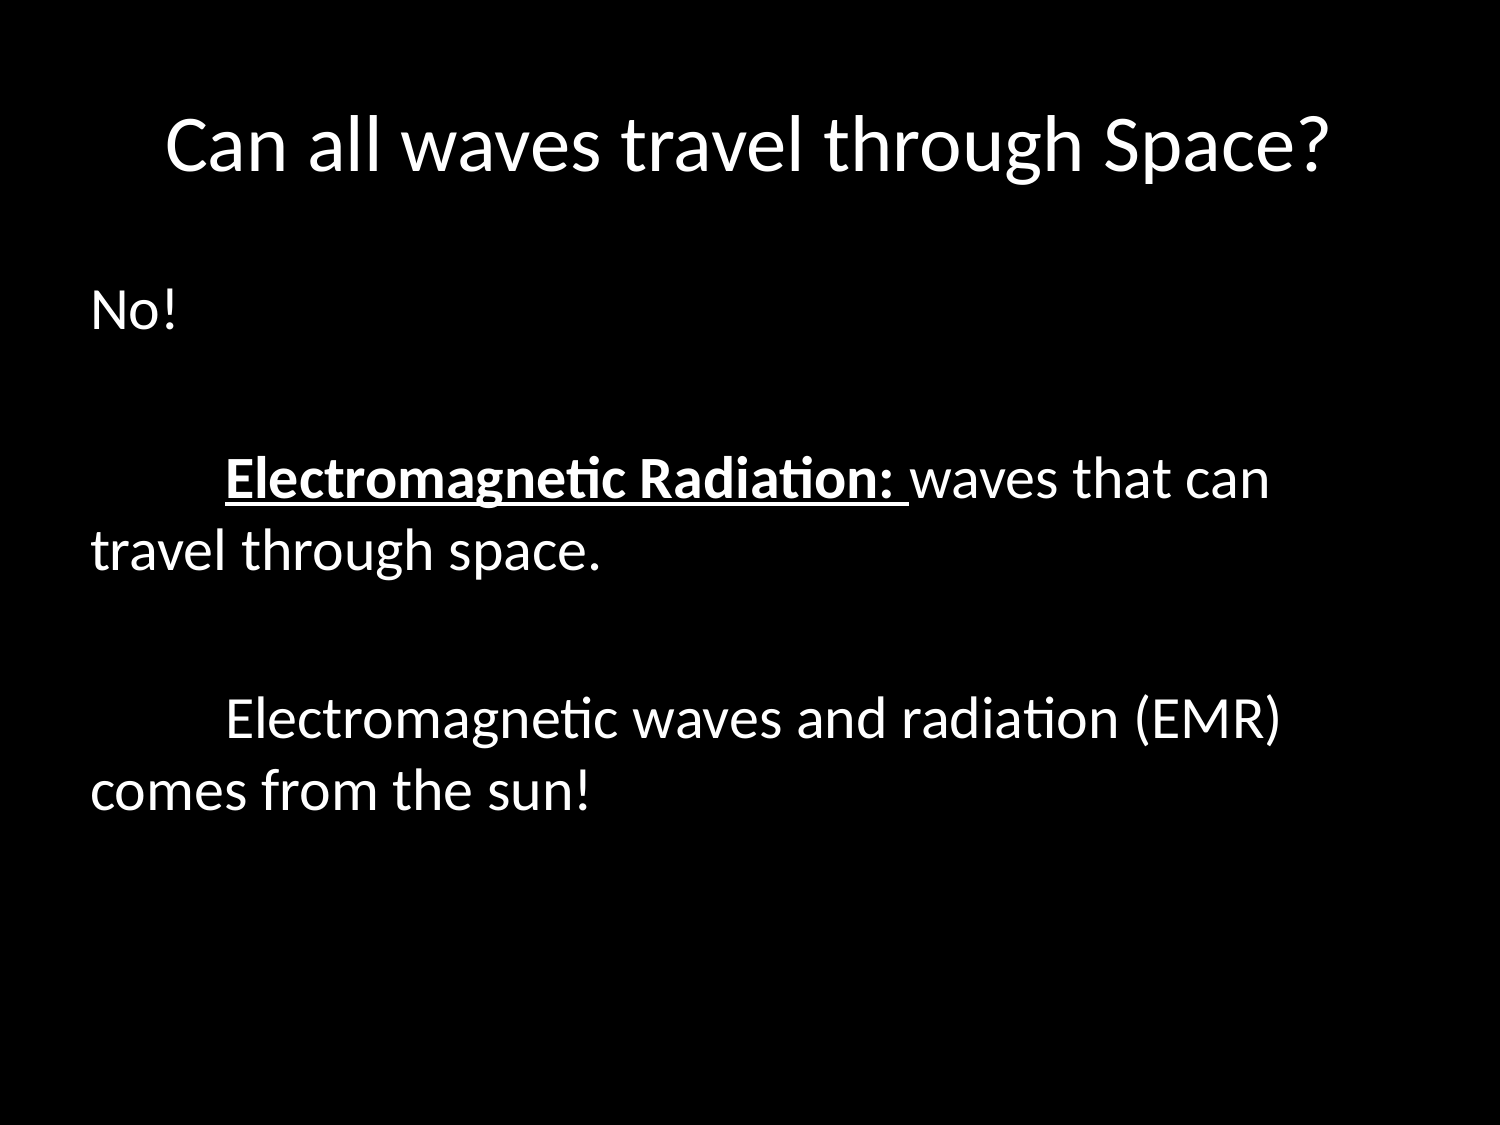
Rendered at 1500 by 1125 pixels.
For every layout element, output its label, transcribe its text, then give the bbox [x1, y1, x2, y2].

title Can all waves travel through Space? [75, 45, 1425, 233]
list No! Electromagnetic Radiation: waves that can travel through space. Electromagnetic waves and radiation (EMR) comes from the sun! [75, 262, 1425, 1005]
